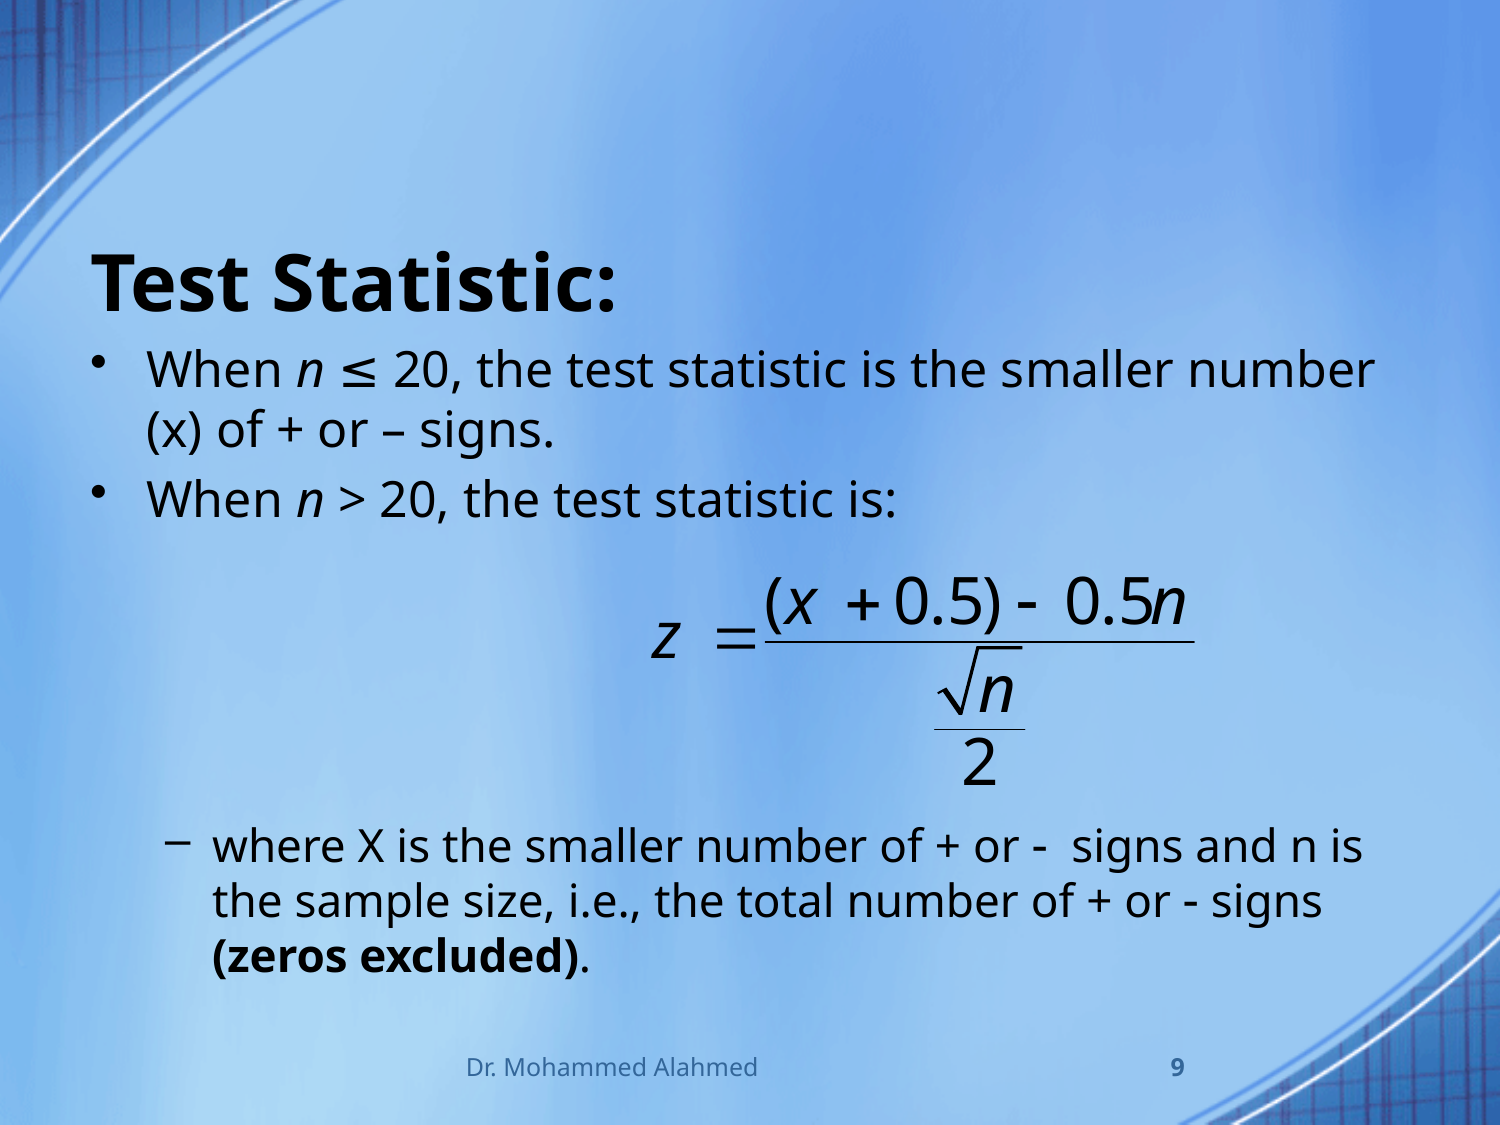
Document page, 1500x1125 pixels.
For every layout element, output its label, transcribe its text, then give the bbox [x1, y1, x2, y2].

footer Dr. Mohammed Alahmed [374, 1037, 851, 1100]
slide_number 9 [887, 1037, 1201, 1100]
picture [0, 0, 1500, 1125]
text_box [649, 562, 1201, 793]
list Test Statistic: When n ≤ 20, the test statistic is the smaller number (x) of + or – signs. When n > 20, the test statistic is: where X is the smaller number of + or  signs and n is the sample size, i.e., the total number of + or  signs (zeros excluded). [74, 224, 1426, 1006]
